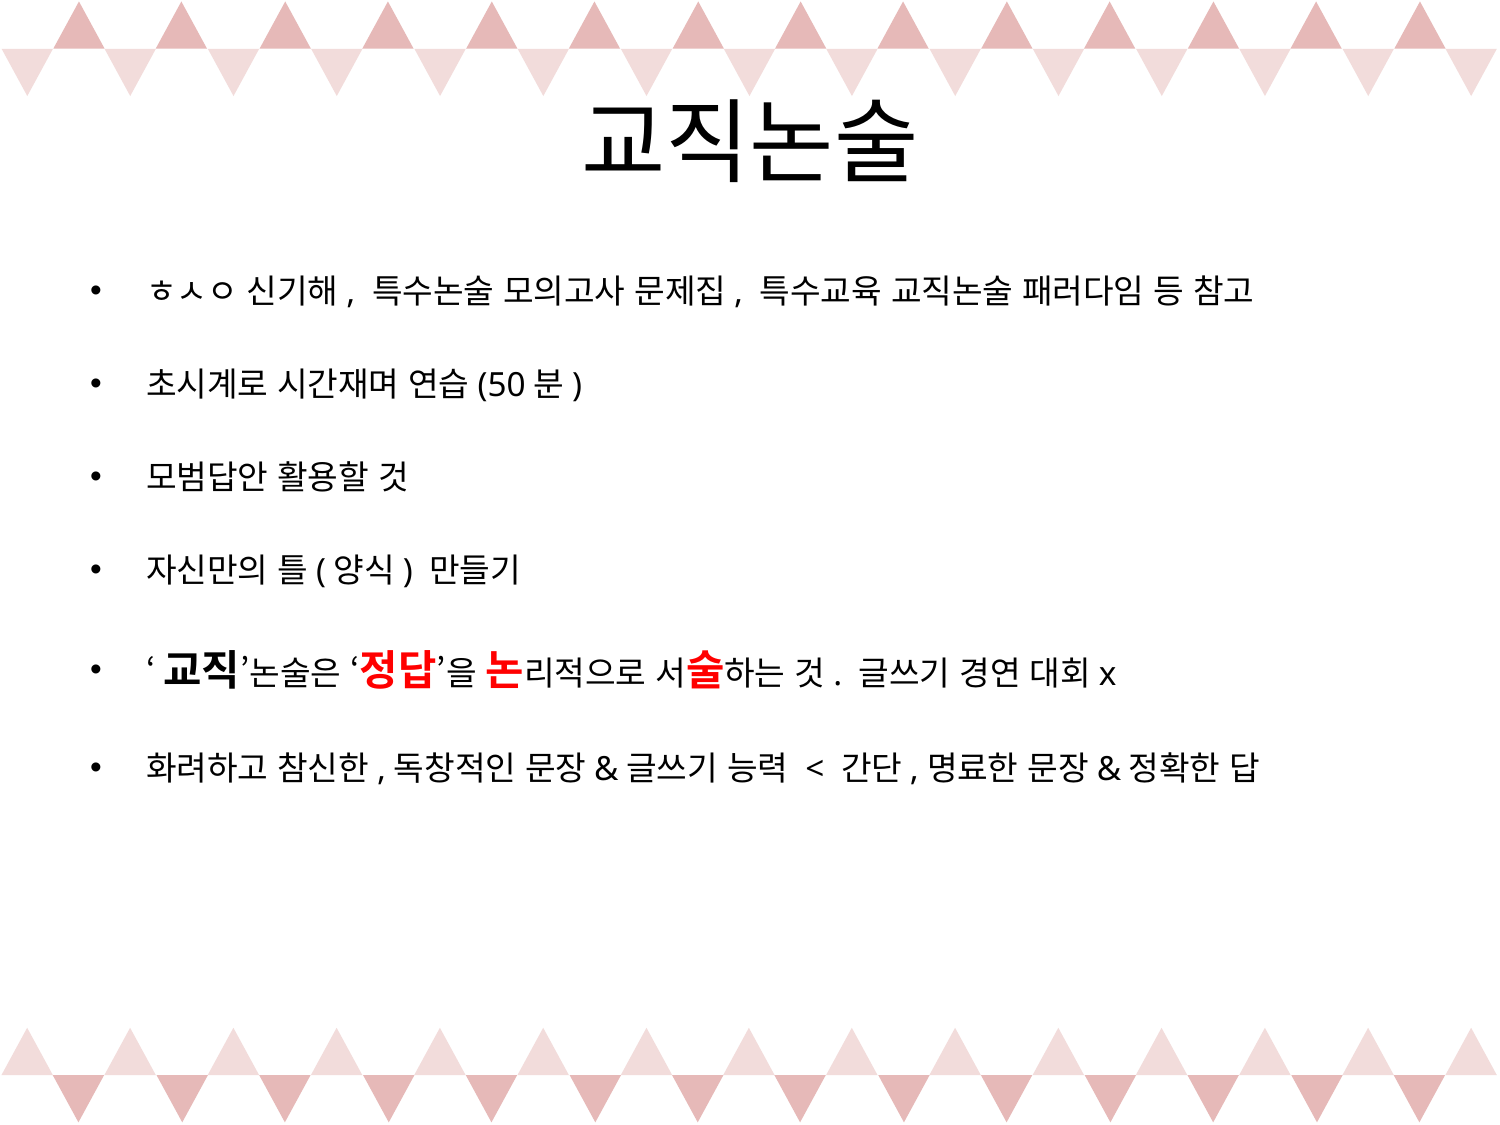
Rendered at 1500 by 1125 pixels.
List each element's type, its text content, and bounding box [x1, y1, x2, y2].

title 교직논술 [75, 106, 1425, 233]
list ㅎㅅㅇ 신기해, 특수논술 모의고사 문제집, 특수교육 교직논술 패러다임 등 참고 초시계로 시간재며 연습(50분) 모범답안 활용할 것 자신만의 틀(양식) 만들기 ‘교직’논술은 ‘정답’을 논리적으로 서술하는 것. 글쓰기 경연 대회x 화려하고 참신한,독창적인 문장&글쓰기 능력 < 간단,명료한 문장&정확한 답 [75, 262, 1425, 1005]
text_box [1, 1027, 1498, 1123]
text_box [1, 1, 1498, 97]
